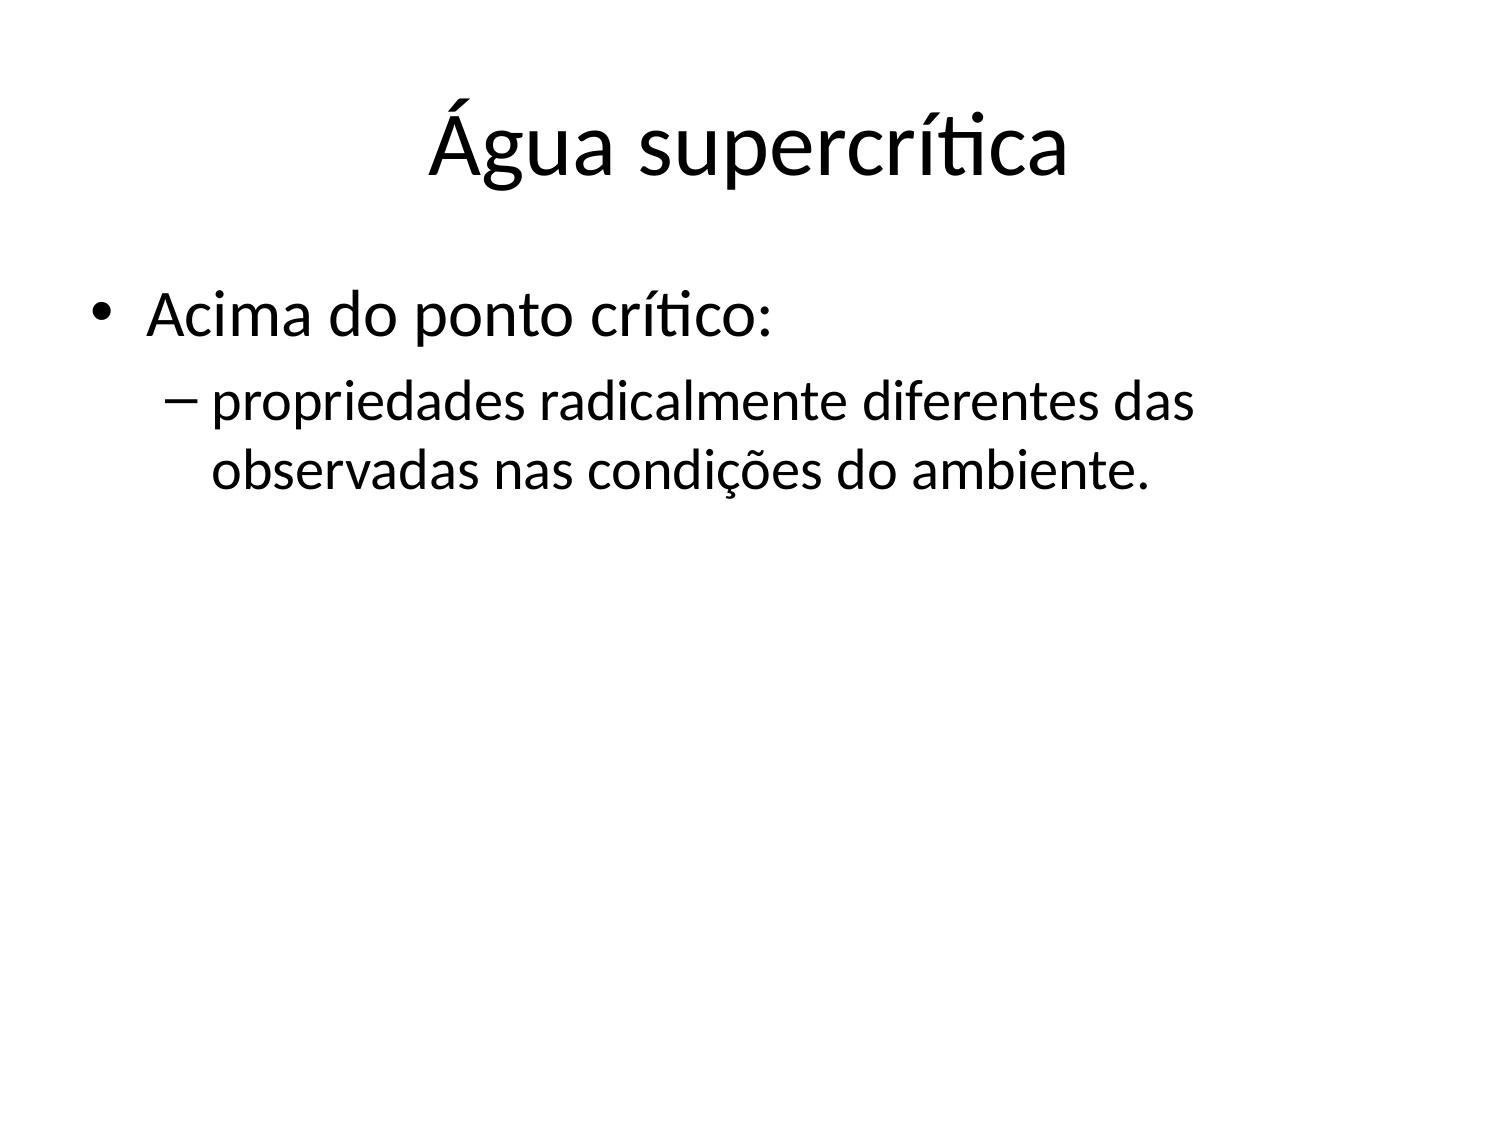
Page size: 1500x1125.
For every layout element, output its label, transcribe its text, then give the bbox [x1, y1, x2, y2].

list Acima do ponto crítico: propriedades radicalmente diferentes das observadas nas condições do ambiente. [75, 262, 1425, 1005]
title Água supercrítica [75, 45, 1425, 233]
